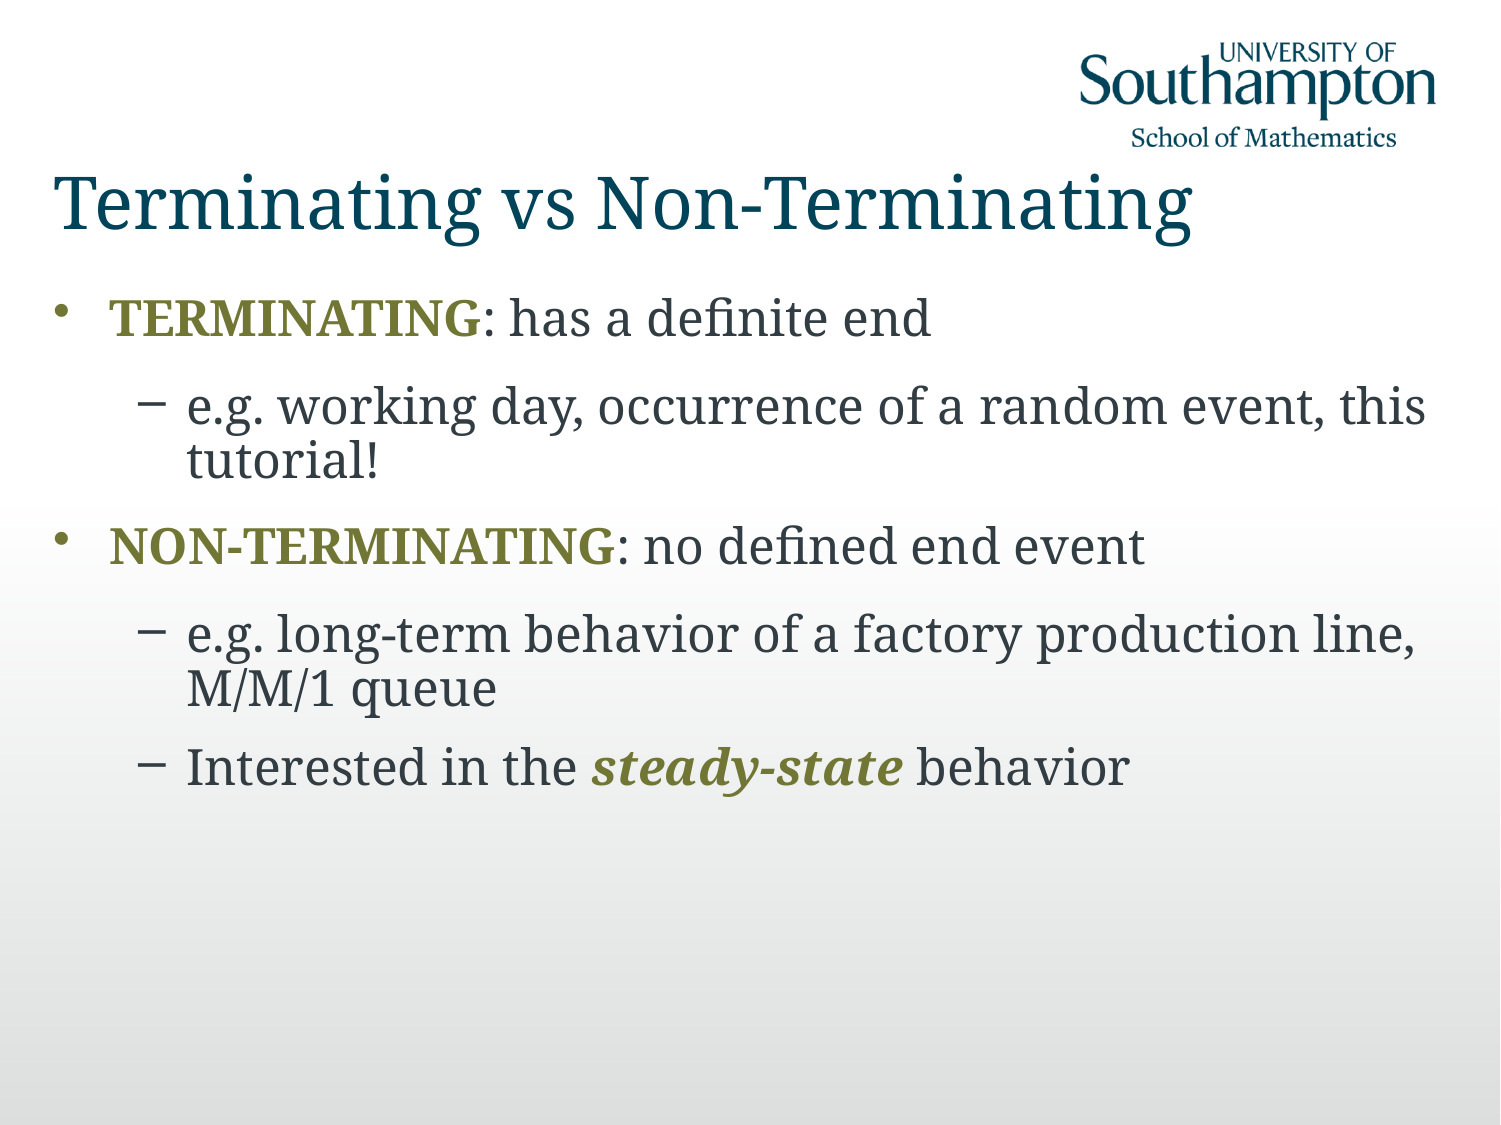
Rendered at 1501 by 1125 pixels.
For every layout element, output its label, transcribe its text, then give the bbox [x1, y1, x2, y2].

picture [1296, 42, 1301, 51]
title Terminating vs Non-Terminating [53, 148, 1448, 256]
list TERMINATING: has a definite end e.g. working day, occurrence of a random event, this tutorial! NON-TERMINATING: no defined end event e.g. long-term behavior of a factory production line, M/M/1 queue Interested in the steady-state behavior [53, 278, 1448, 954]
picture [1080, 42, 1436, 147]
